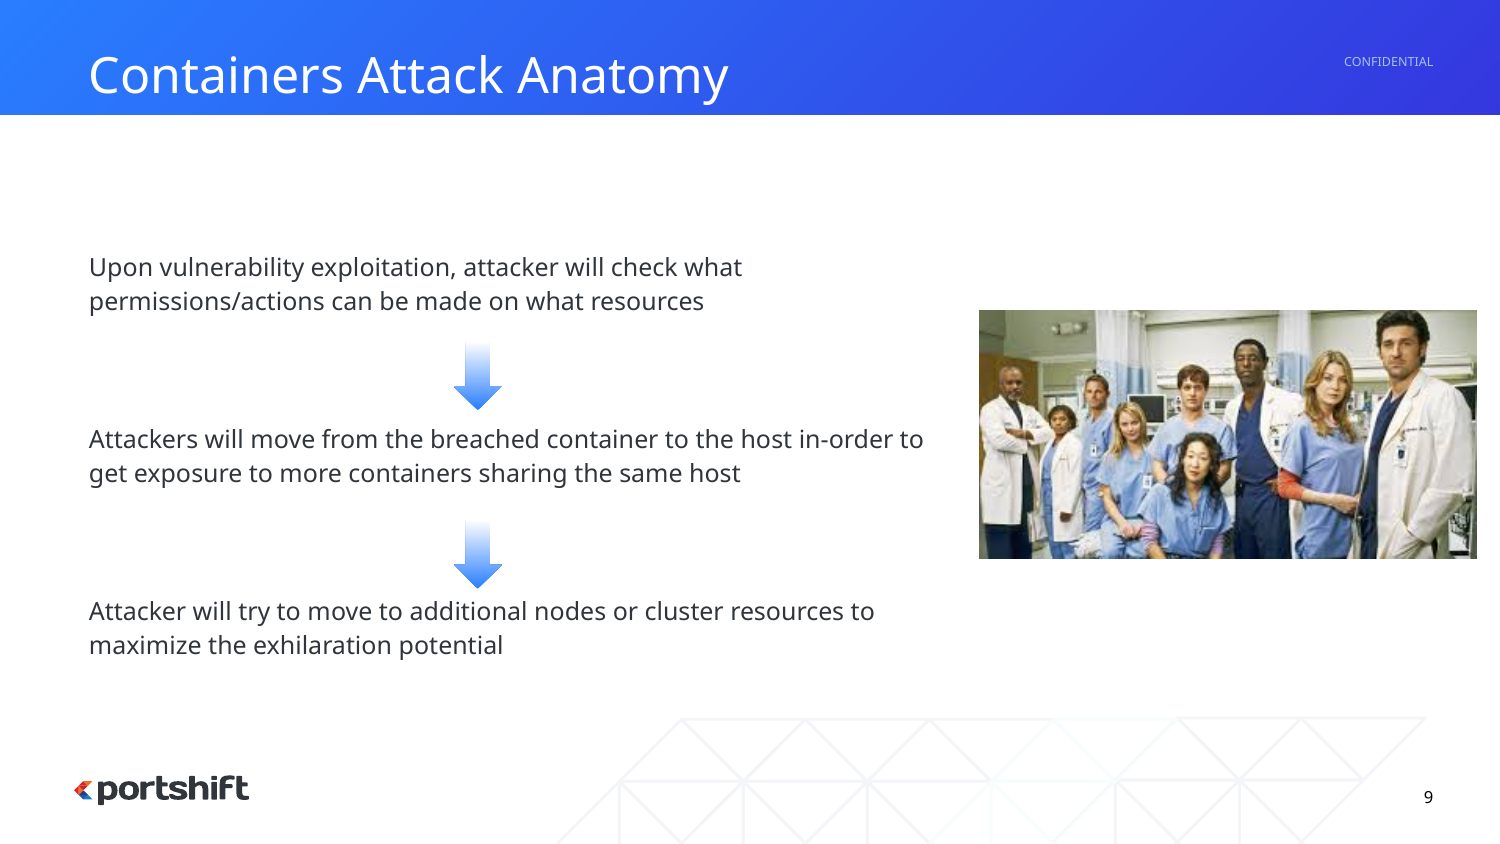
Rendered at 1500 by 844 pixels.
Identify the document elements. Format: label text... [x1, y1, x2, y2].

text_box Upon vulnerability exploitation, attacker will check what permissions/actions can be made on what resources Attackers will move from the breached container to the host in-order to get exposure to more containers sharing the same host Attacker will try to move to additional nodes or cluster resources to maximize the exhilaration potential [74, 162, 950, 718]
picture [978, 309, 1477, 559]
text_box [453, 341, 502, 411]
text_box Containers Attack Anatomy [74, 19, 1303, 115]
text_box 9 [1403, 771, 1449, 816]
text_box [453, 519, 502, 589]
